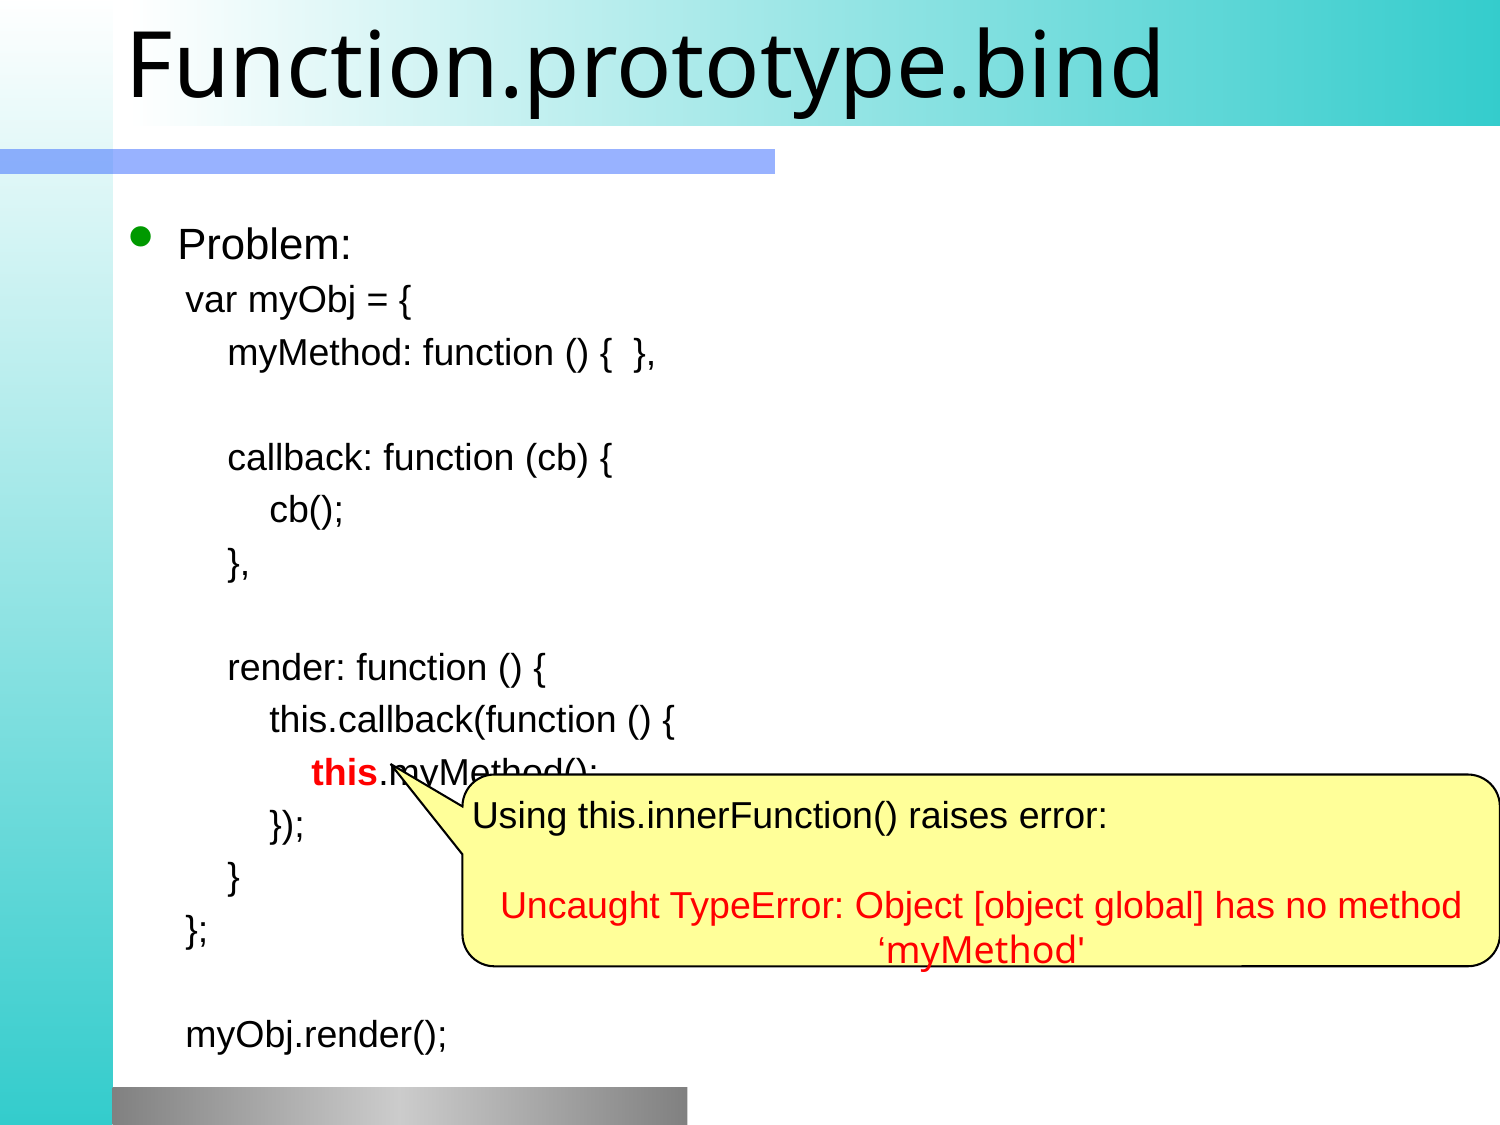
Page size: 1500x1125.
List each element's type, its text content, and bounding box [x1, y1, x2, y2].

list Problem: var myObj = { myMethod: function () { }, callback: function (cb) { cb(); }, render: function () { this.callback(function () { this.myMethod(); }); } }; myObj.render(); [112, 207, 1388, 1073]
title Function.prototype.bind [110, 0, 1424, 126]
text_box Using this.innerFunction() raises error: Uncaught TypeError: Object [object global] has no method ‘myMethod' [390, 763, 1500, 967]
